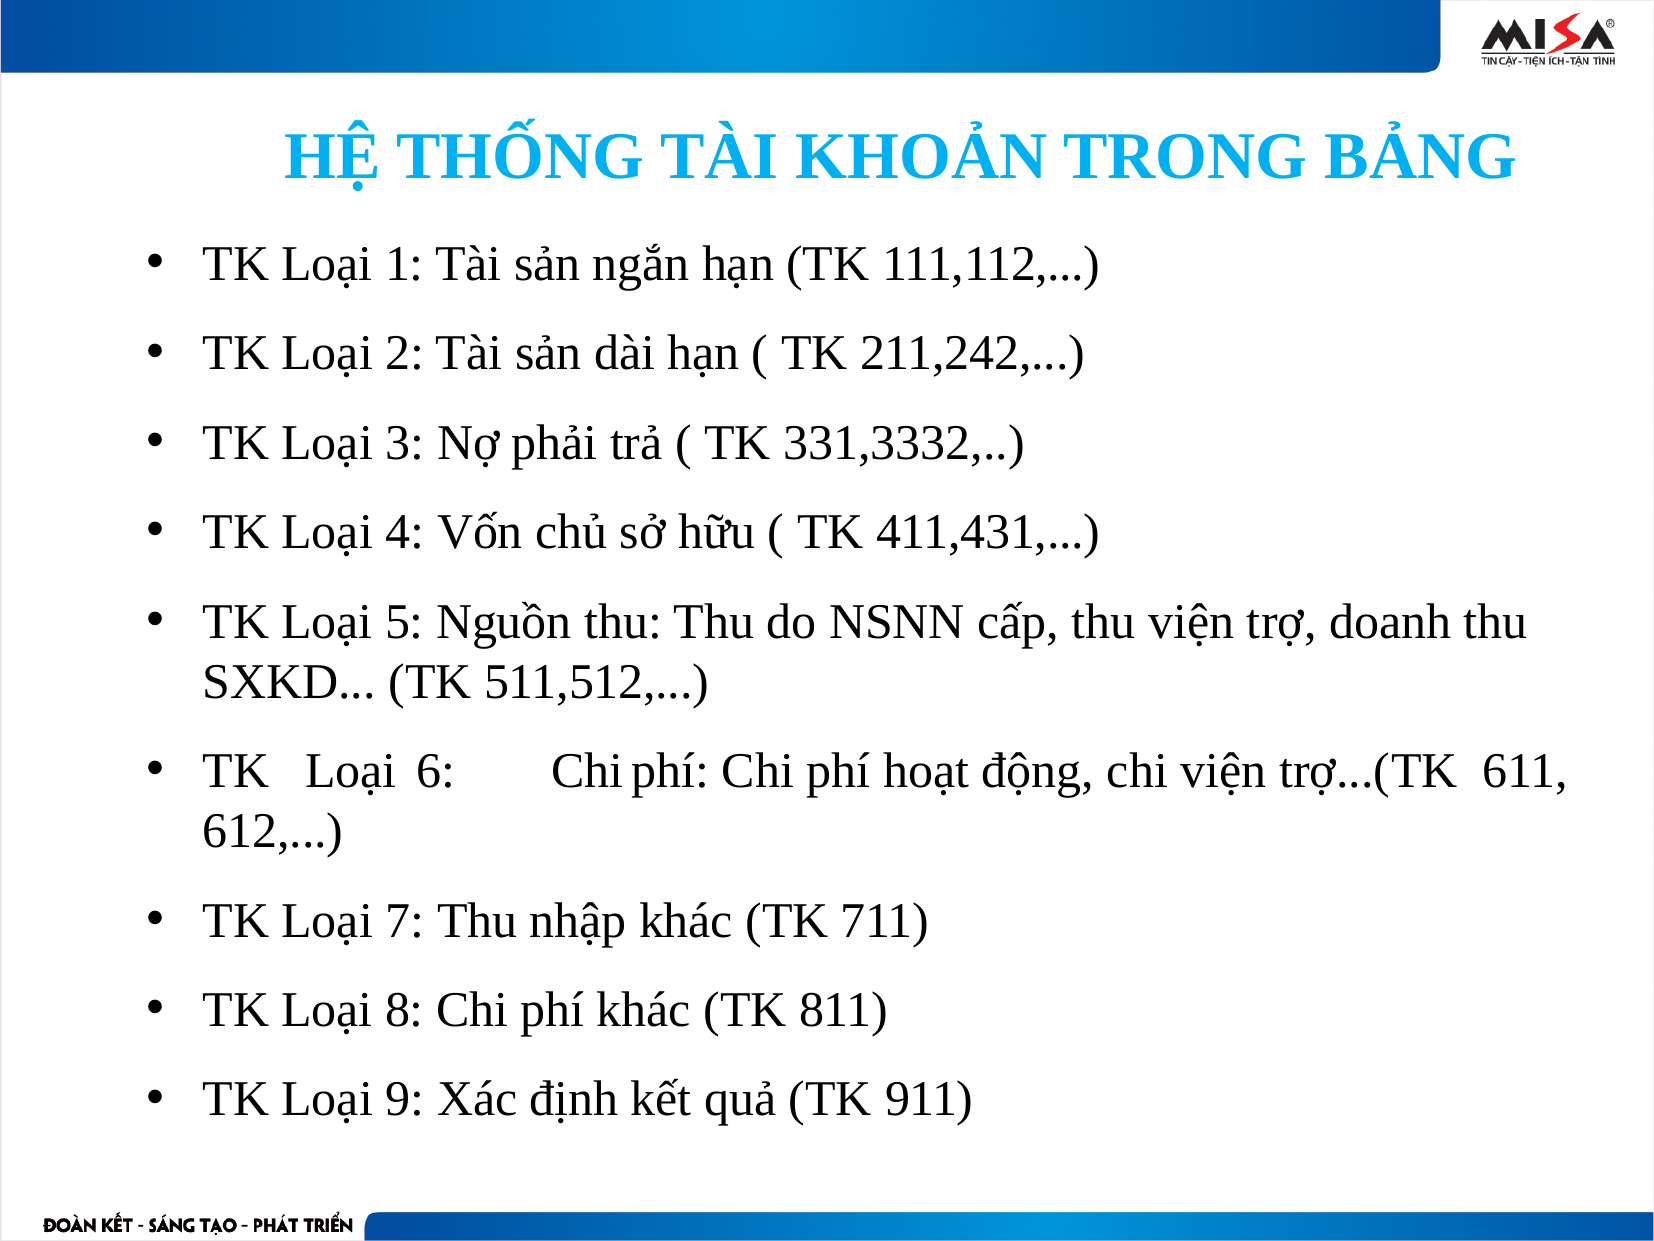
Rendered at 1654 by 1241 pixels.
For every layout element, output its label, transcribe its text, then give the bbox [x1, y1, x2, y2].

text_box TK Loại 1: Tài sản ngắn hạn (TK 111,112,...) TK Loại 2: Tài sản dài hạn ( TK 211,242,...) TK Loại 3: Nợ phải trả ( TK 331,3332,..) TK Loại 4: Vốn chủ sở hữu ( TK 411,431,...) TK Loại 5: Nguồn thu: Thu do NSNN cấp, thu viện trợ, doanh thu SXKD... (TK 511,512,...) TK Loại 6: Chi phí: Chi phí hoạt động, chi viện trợ...(TK 611, 612,...) TK Loại 7: Thu nhập khác (TK 711) TK Loại 8: Chi phí khác (TK 811) TK Loại 9: Xác định kết quả (TK 911) [100, 228, 1602, 1126]
title HỆ THỐNG TÀI KHOẢN TRONG BẢNG [82, 44, 1571, 253]
picture [0, 0, 1654, 1241]
